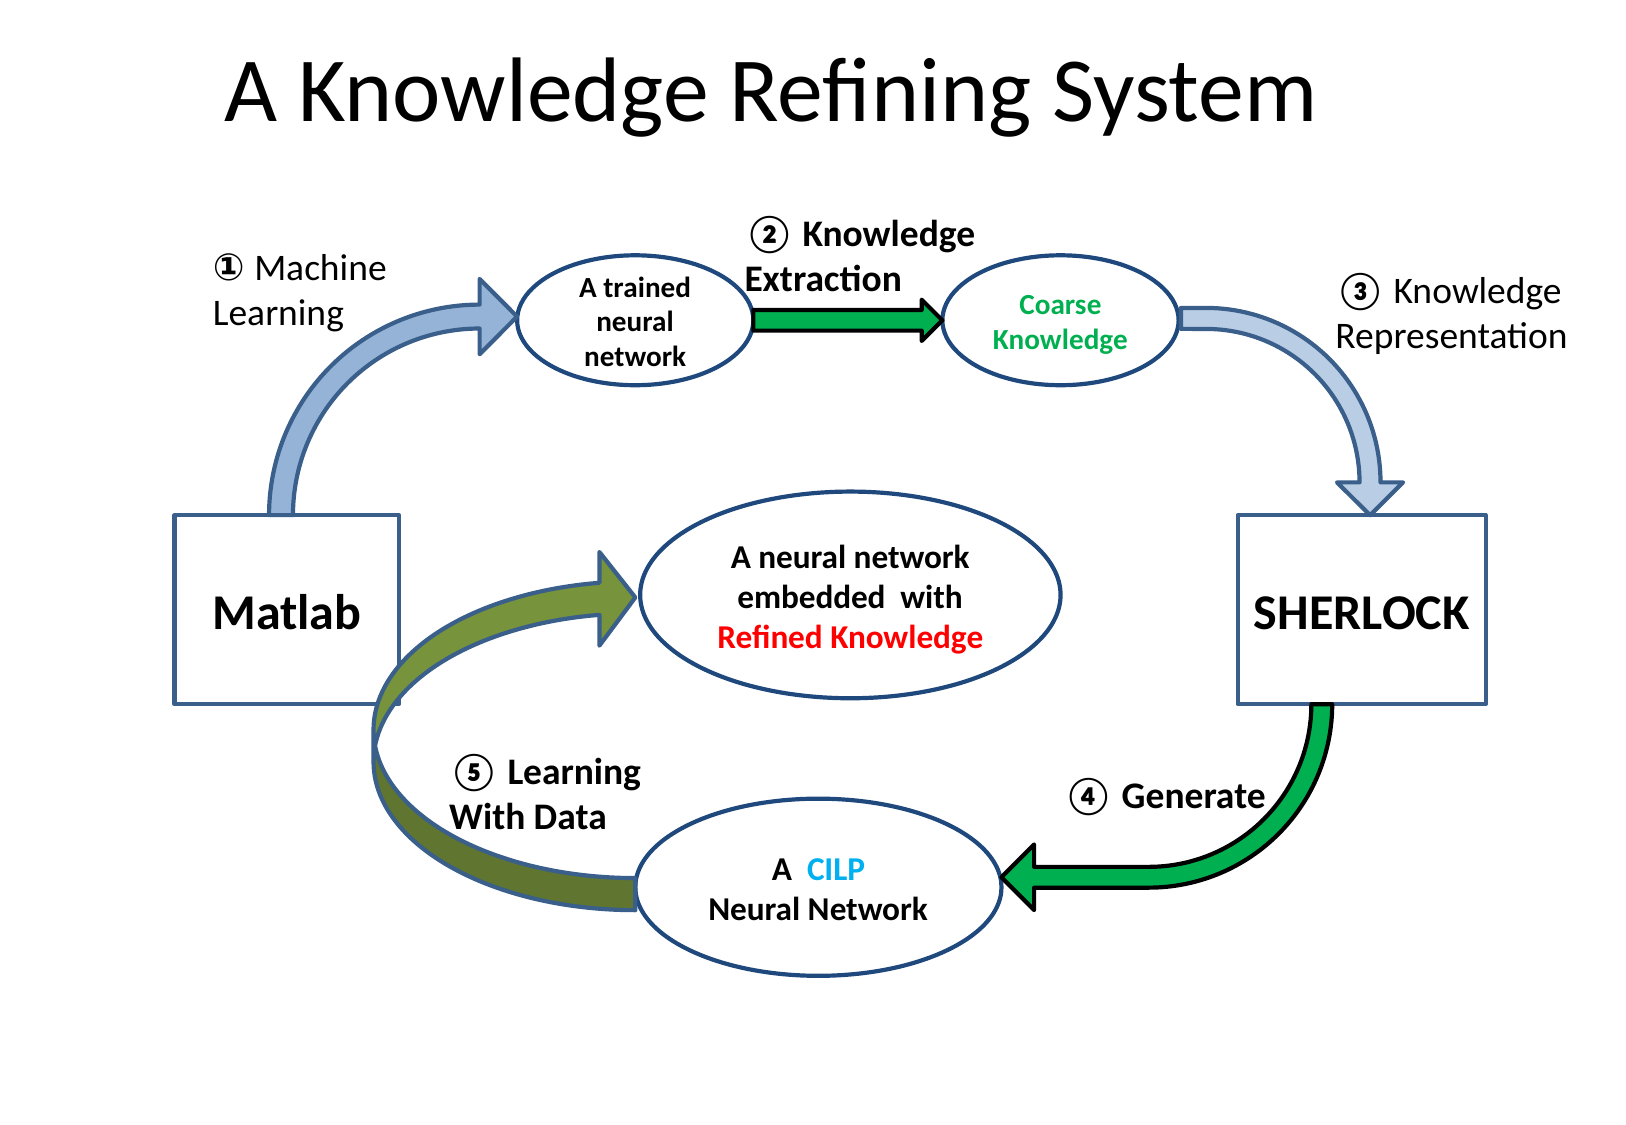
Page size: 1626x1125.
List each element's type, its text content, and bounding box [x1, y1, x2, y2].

text_box [371, 550, 638, 913]
text_box ① Machine Learning [198, 235, 439, 341]
text_box A trained neural network [515, 261, 754, 388]
text_box A CILP Neural Network [634, 796, 1004, 978]
text_box [439, 276, 520, 357]
text_box Matlab [172, 513, 401, 706]
text_box ② Knowledge Extraction [729, 201, 994, 307]
text_box A neural network embedded with Refined Knowledge [638, 489, 1063, 701]
text_box Coarse Knowledge [940, 261, 1180, 388]
text_box SHERLOCK [1236, 513, 1488, 706]
text_box ④ Generate [1048, 763, 1332, 823]
text_box A Knowledge Refining System [80, 19, 1463, 261]
text_box ③ Knowledge Representation [1320, 258, 1604, 363]
text_box [1298, 702, 1335, 763]
text_box [266, 341, 419, 518]
text_box ⑤ Learning With Data [434, 739, 718, 845]
text_box [1178, 305, 1406, 518]
text_box [999, 823, 1292, 913]
text_box [751, 307, 945, 343]
